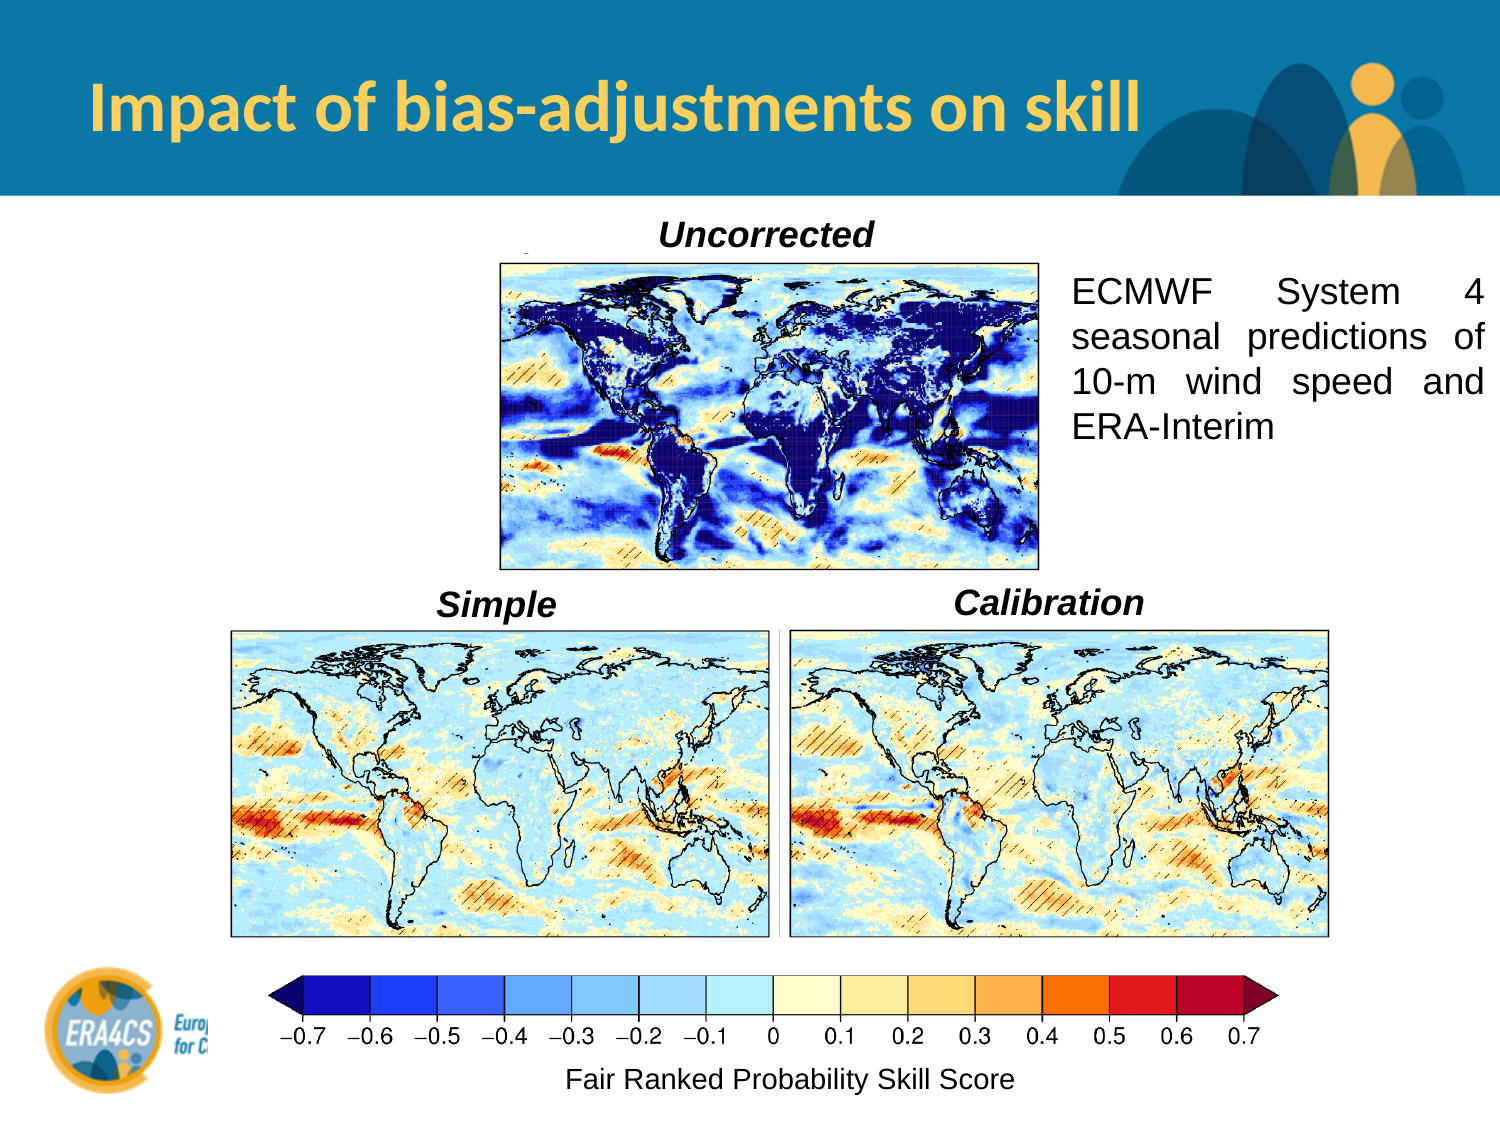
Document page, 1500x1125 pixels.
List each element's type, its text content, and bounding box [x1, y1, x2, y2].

text_box Impact of bias-adjustments on skill [74, 50, 1227, 170]
picture [1351, 62, 1394, 106]
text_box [207, 203, 1349, 1105]
picture [0, 66, 1500, 1125]
text_box ECMWF System 4 seasonal predictions of 10-m wind speed and ERA-Interim [1353, 259, 1500, 493]
